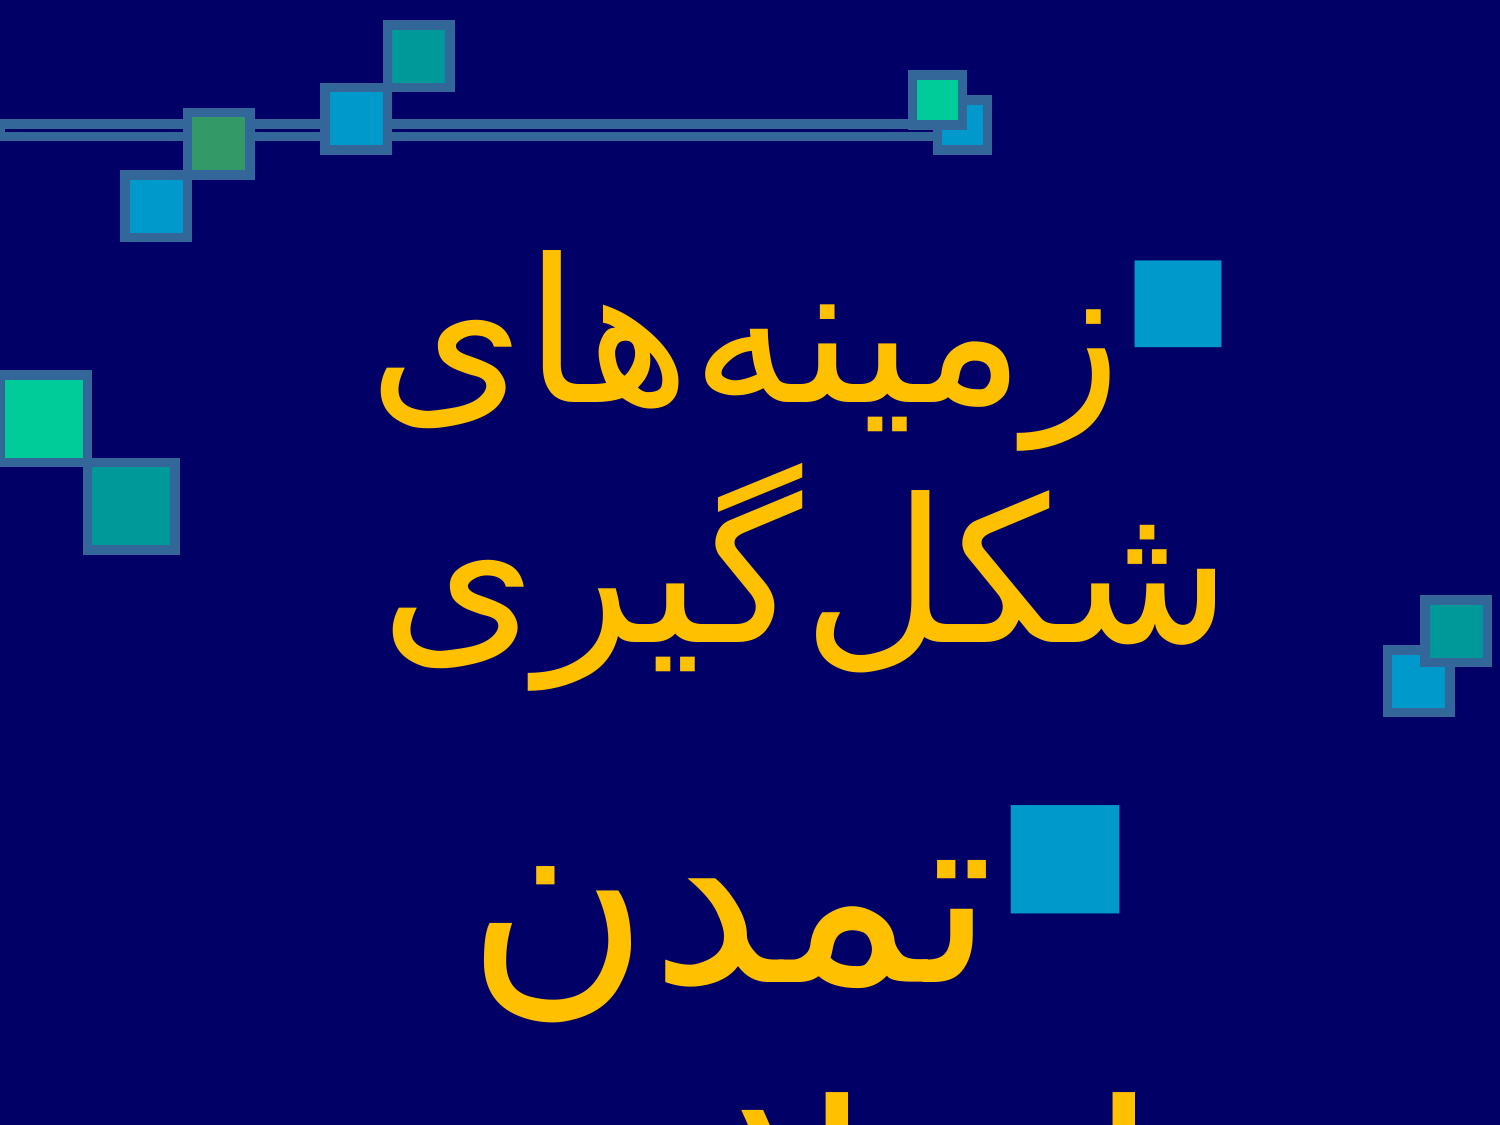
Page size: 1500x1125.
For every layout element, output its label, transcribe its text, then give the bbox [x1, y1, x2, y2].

list زمینه‌های شکل‌گیری تمدن اسلامی [105, 34, 1500, 669]
